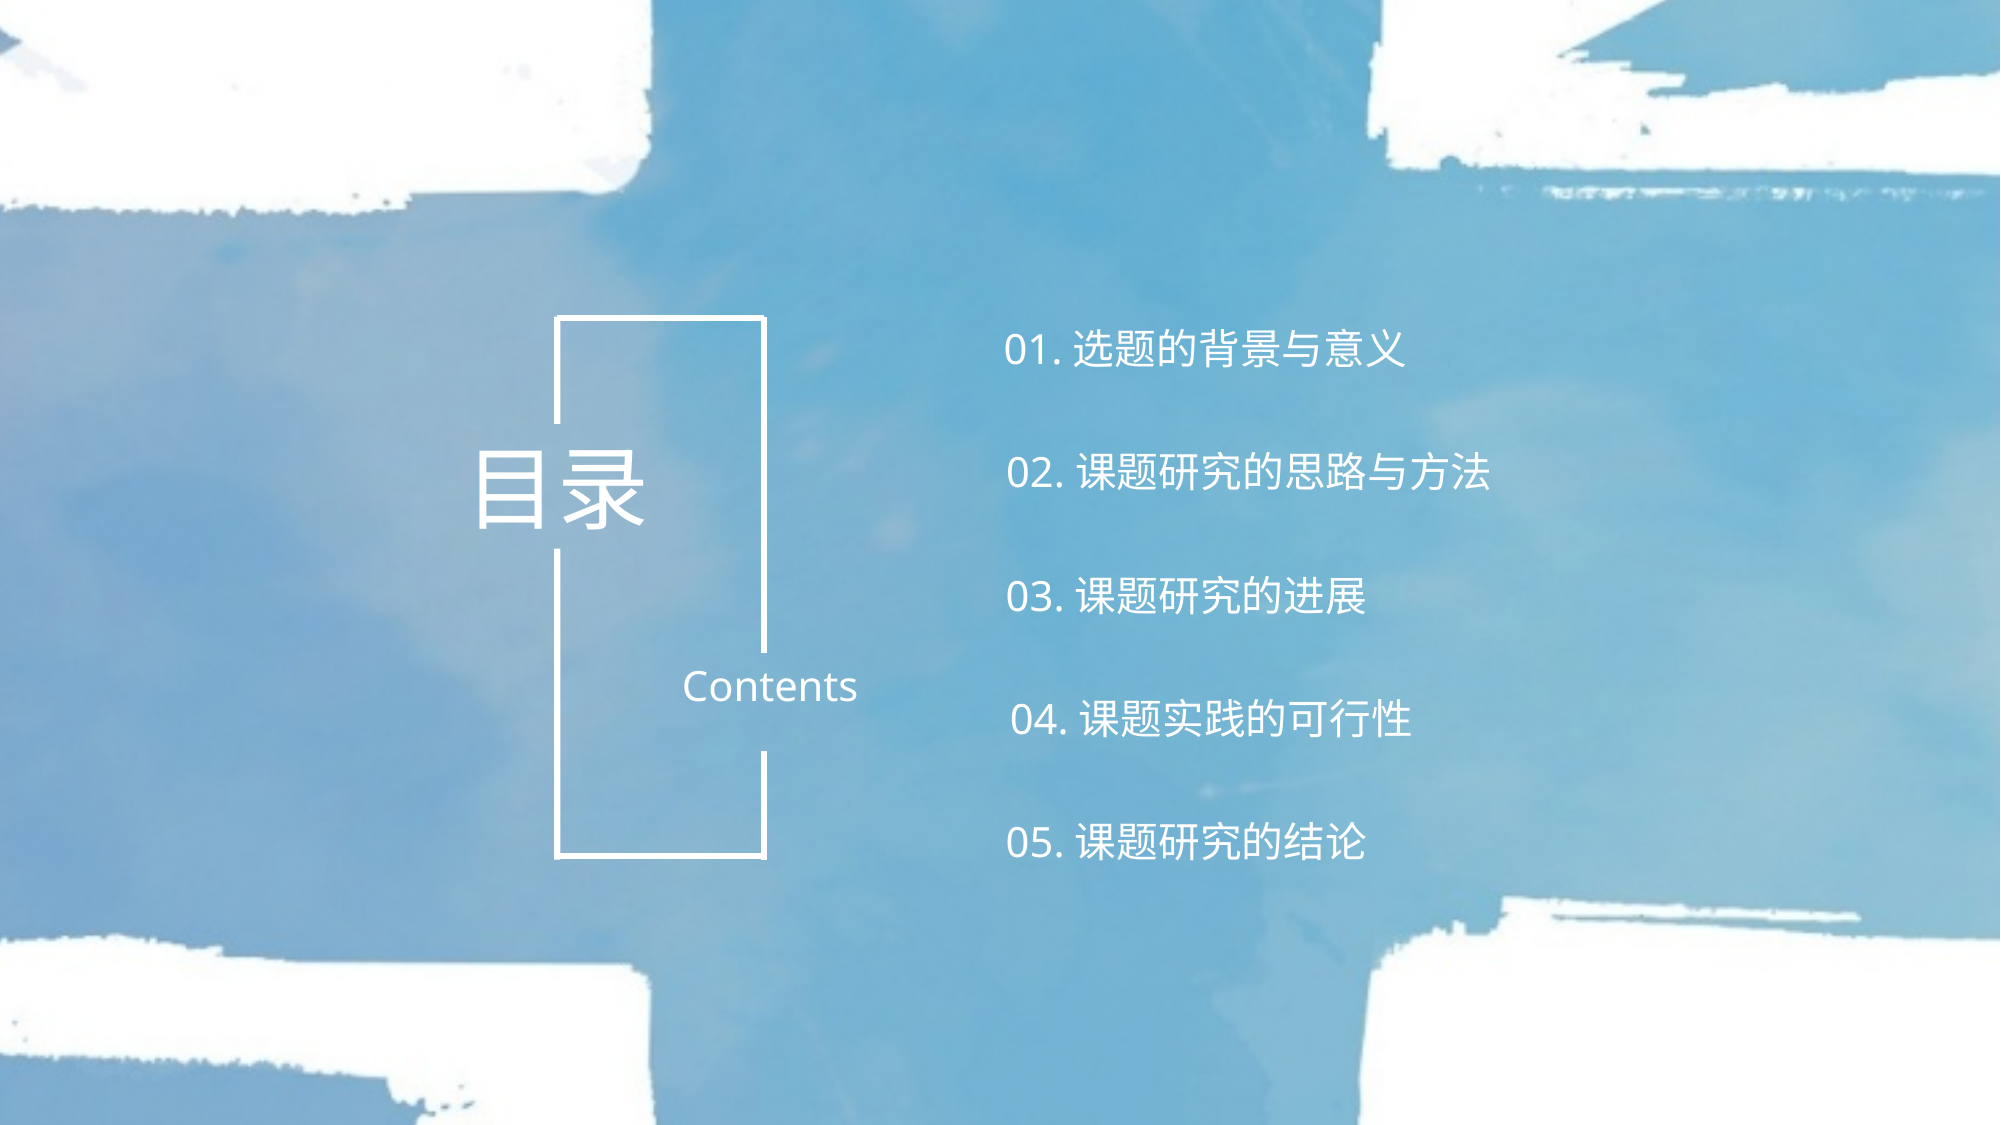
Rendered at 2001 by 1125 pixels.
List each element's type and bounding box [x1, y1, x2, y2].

picture [0, 0, 2000, 1125]
text_box [991, 265, 1523, 860]
text_box [391, 316, 936, 860]
